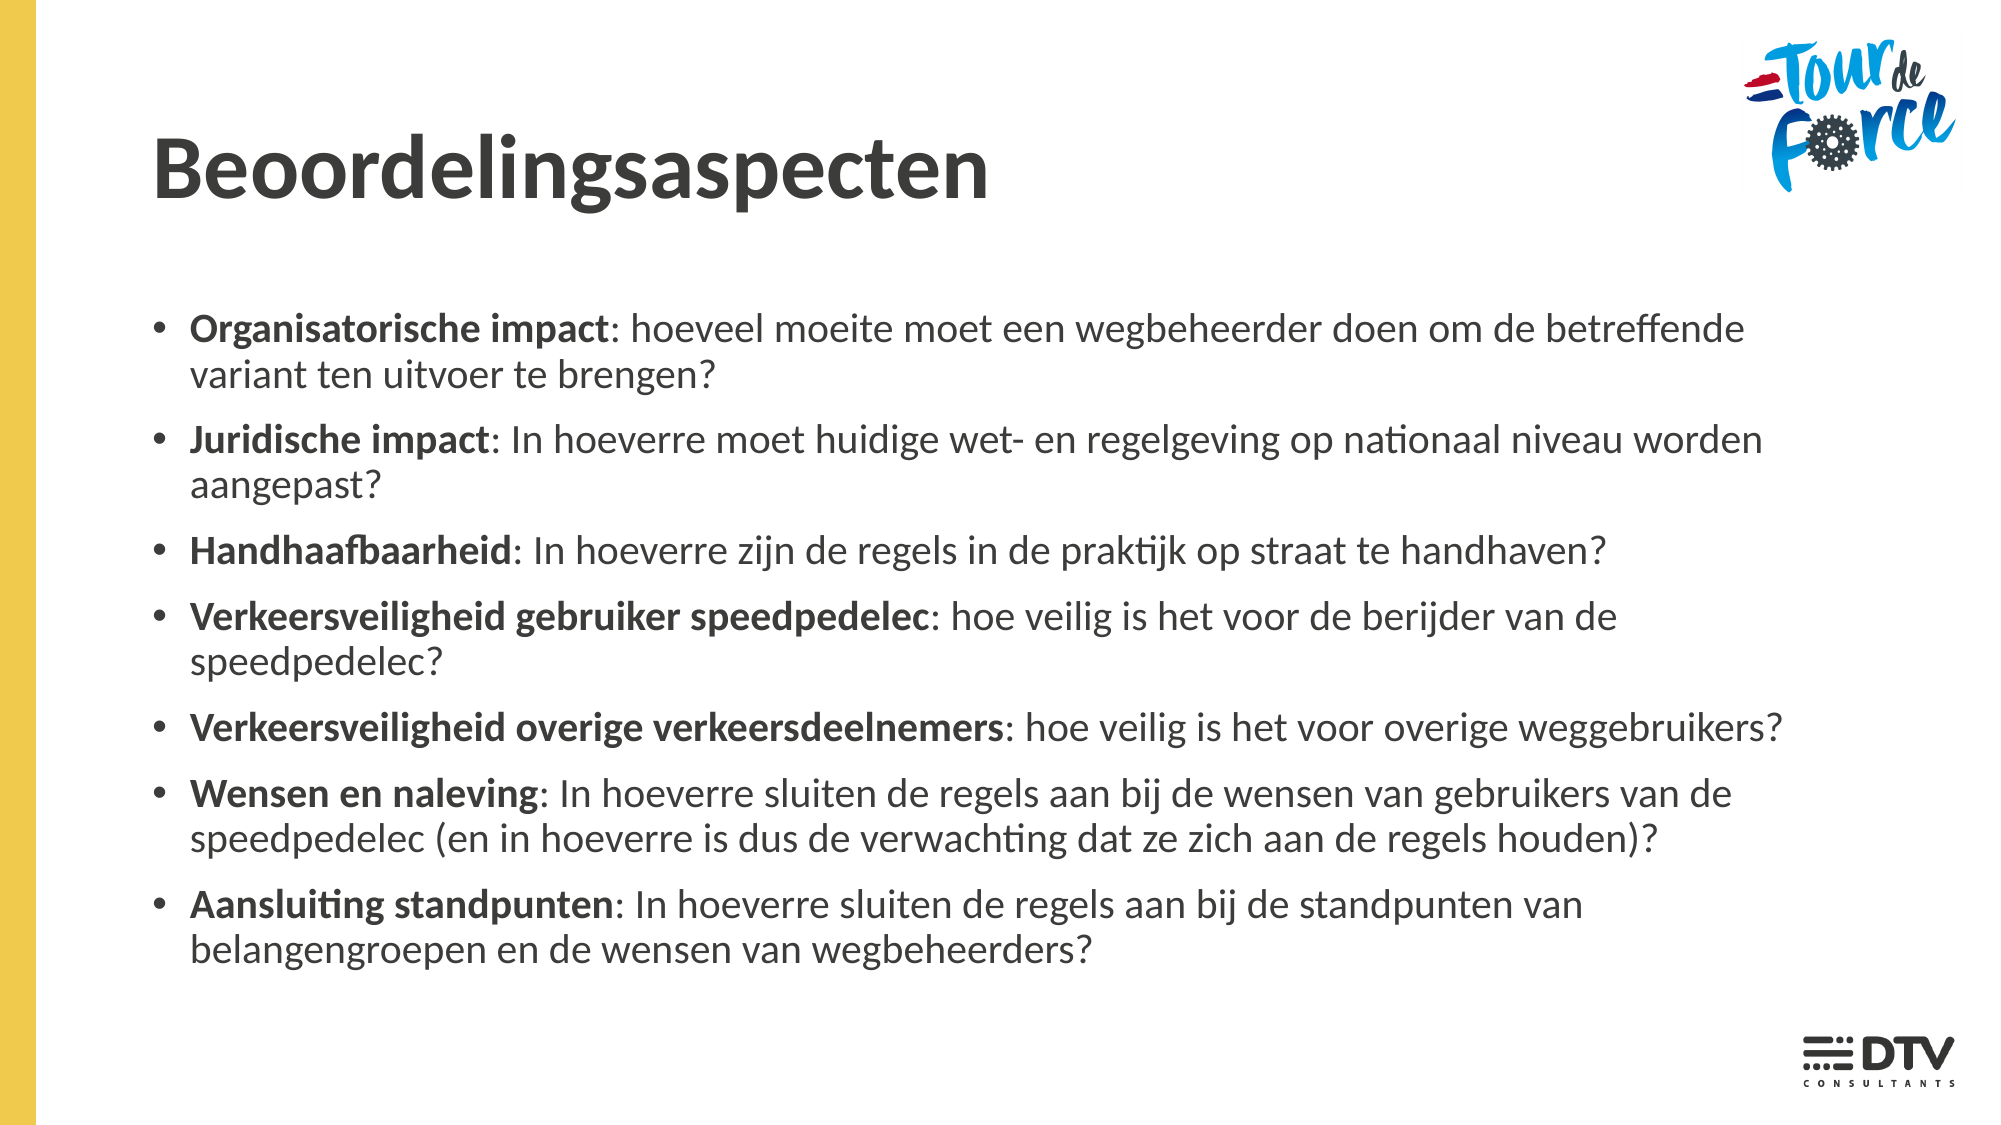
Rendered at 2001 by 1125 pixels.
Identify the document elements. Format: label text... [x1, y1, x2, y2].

title Beoordelingsaspecten [137, 59, 1863, 278]
picture [1737, 33, 1963, 196]
list Organisatorische impact: hoeveel moeite moet een wegbeheerder doen om de betreffende variant ten uitvoer te brengen? Juridische impact: In hoeverre moet huidige wet- en regelgeving op nationaal niveau worden aangepast? Handhaafbaarheid: In hoeverre zijn de regels in de praktijk op straat te handhaven? Verkeersveiligheid gebruiker speedpedelec: hoe veilig is het voor de berijder van de speedpedelec? Verkeersveiligheid overige verkeersdeelnemers: hoe veilig is het voor overige weggebruikers? Wensen en naleving: In hoeverre sluiten de regels aan bij de wensen van gebruikers van de speedpedelec (en in hoeverre is dus de verwachting dat ze zich aan de regels houden)? Aansluiting standpunten: In hoeverre sluiten de regels aan bij de standpunten van belangengroepen en de wensen van wegbeheerders? [137, 299, 1880, 1113]
picture [1880, 1026, 1964, 1096]
